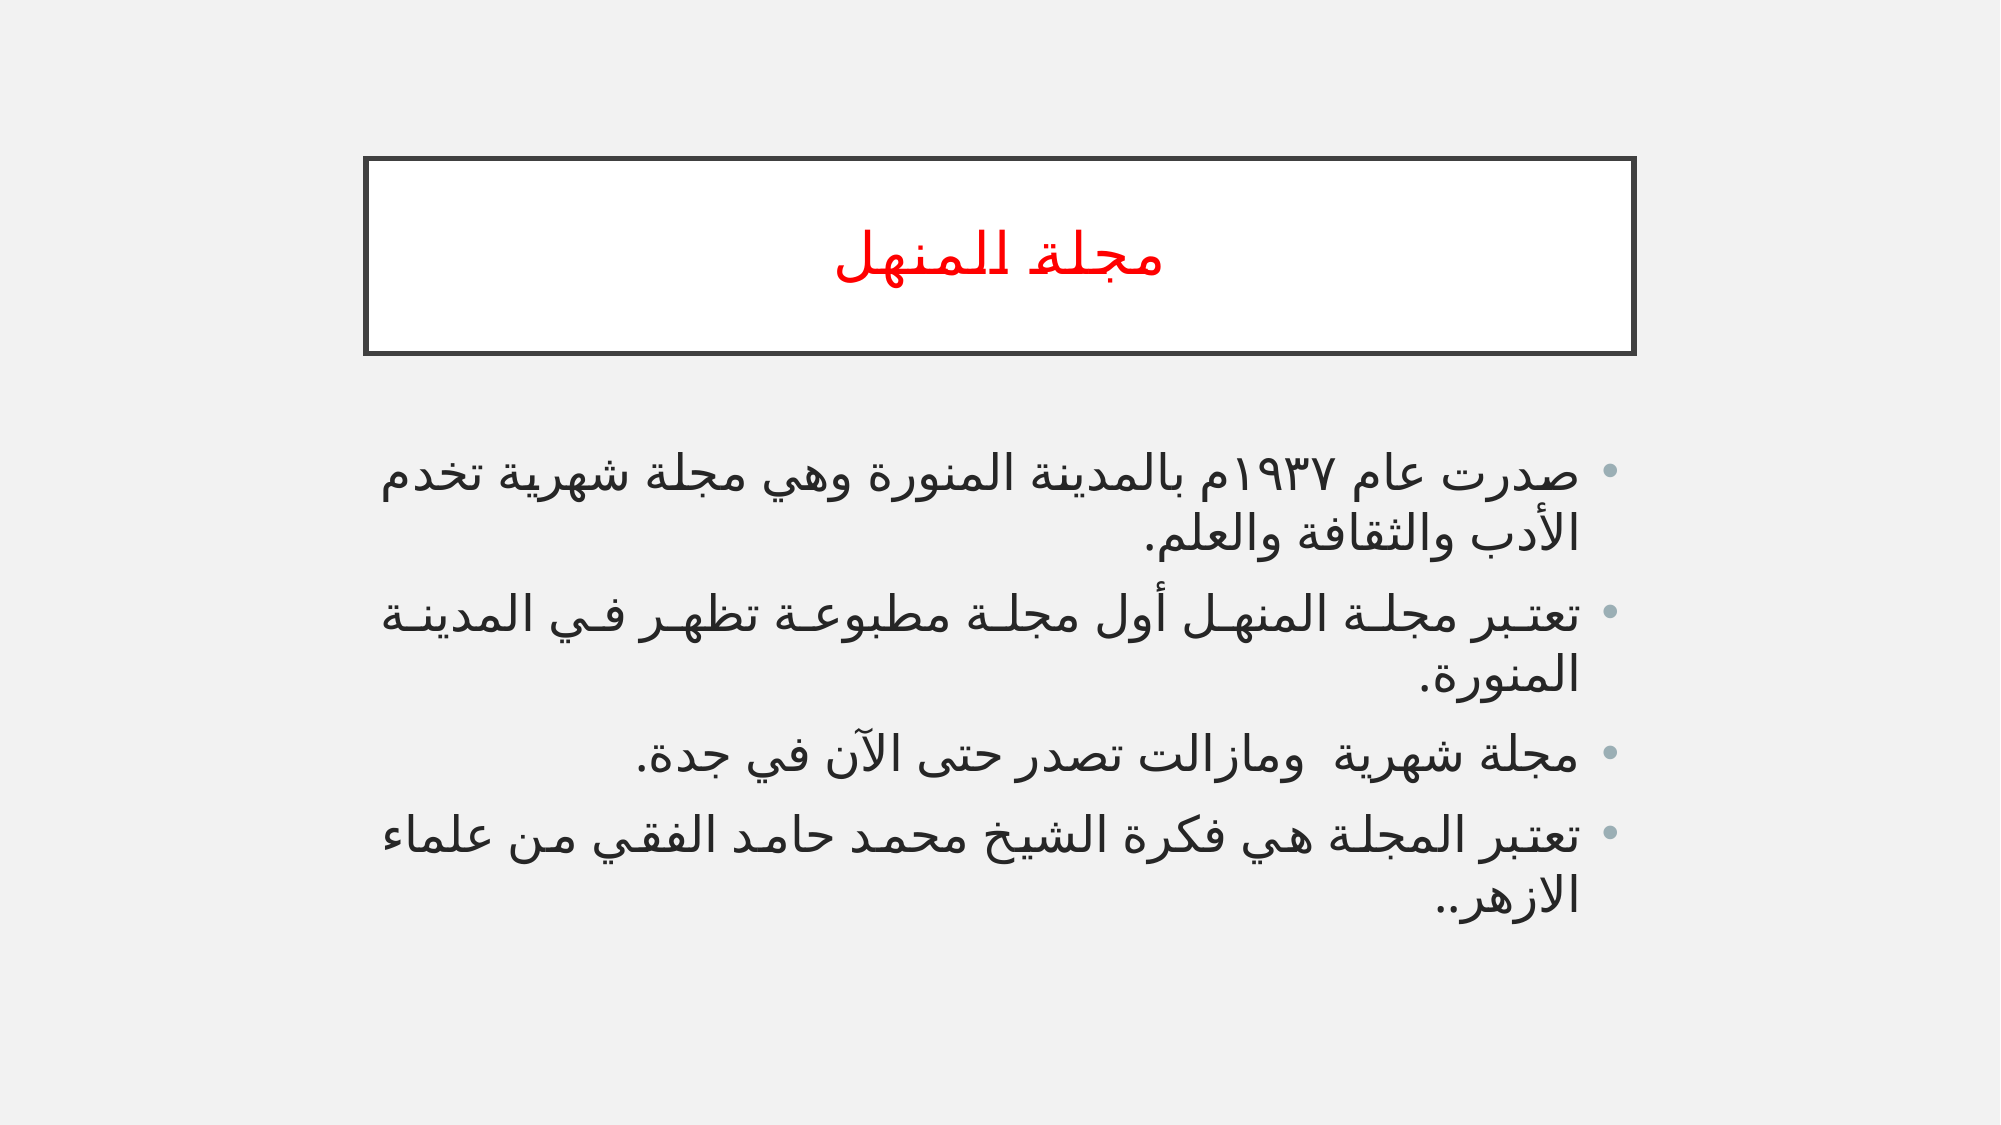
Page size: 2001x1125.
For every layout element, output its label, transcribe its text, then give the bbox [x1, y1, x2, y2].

title مجلة المنهل [363, 156, 1637, 356]
list صدرت عام ١٩٣٧م بالمدينة المنورة وهي مجلة شهرية تخدم الأدب والثقافة والعلم. تعتبر مجلة المنهل أول مجلة مطبوعة تظهر في المدينة المنورة. مجلة شهرية ومازالت تصدر حتى الآن في جدة. تعتبر المجلة هي فكرة الشيخ محمد حامد الفقي من علماء الازهر.. [366, 432, 1634, 942]
